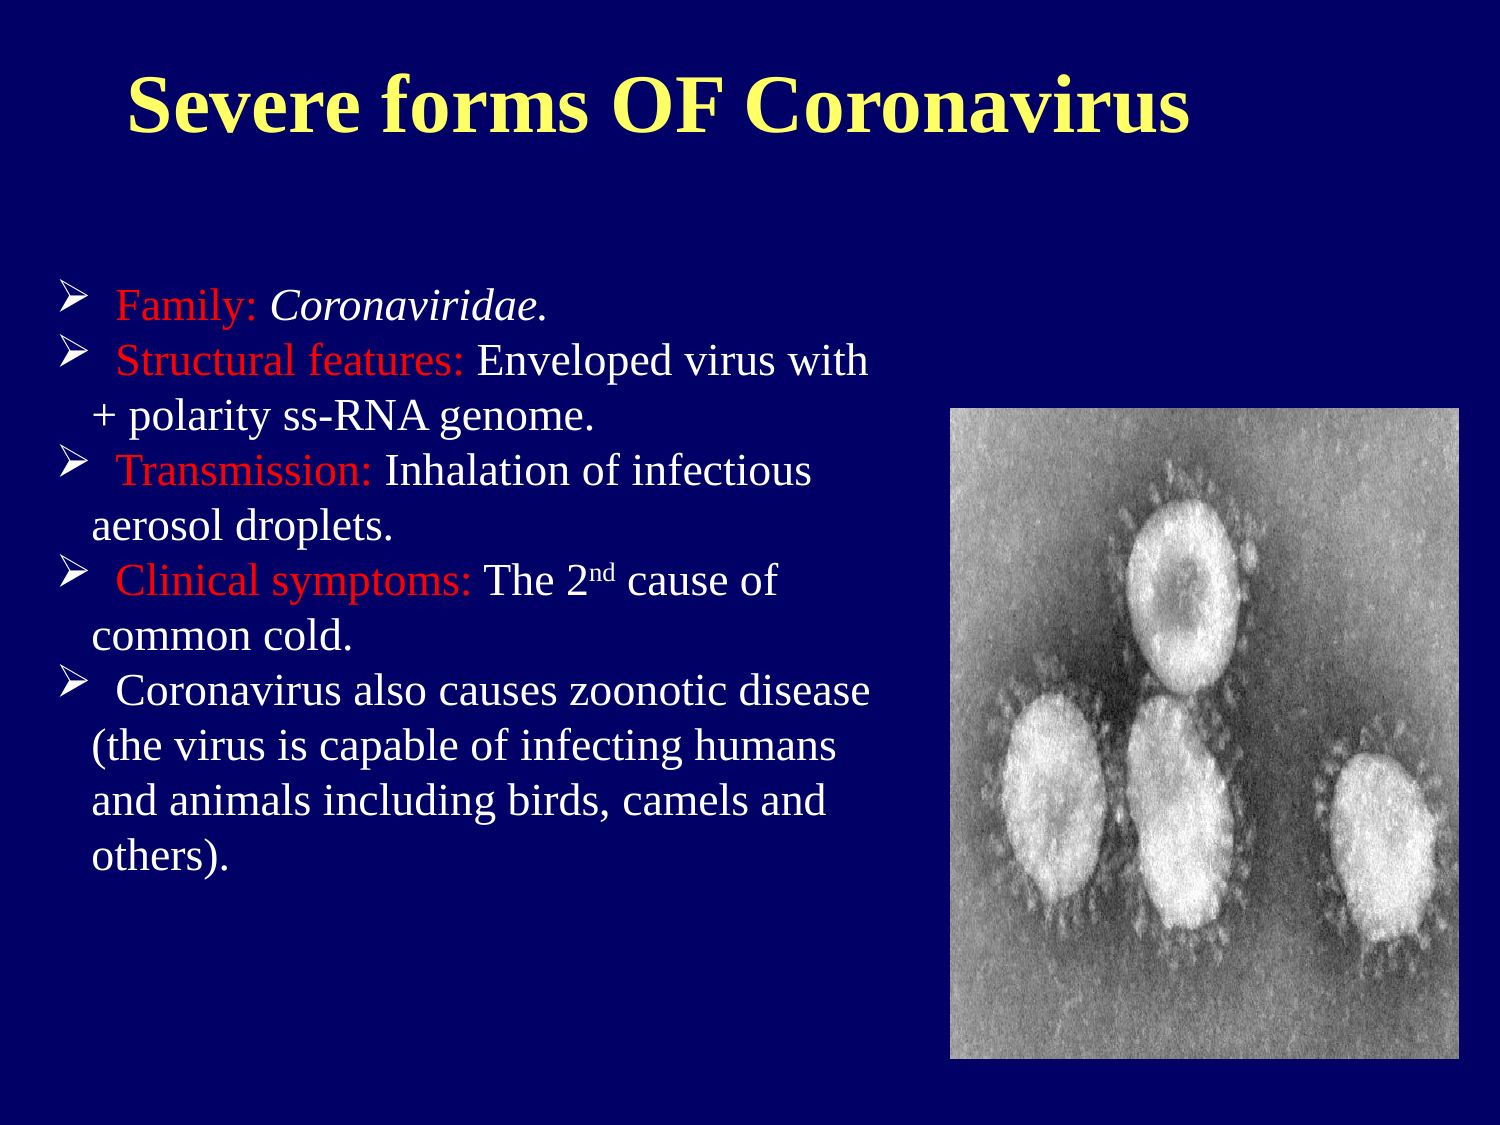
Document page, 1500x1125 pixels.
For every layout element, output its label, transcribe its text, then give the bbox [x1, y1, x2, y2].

text_box Family: Coronaviridae. Structural features: Enveloped virus with + polarity ss-RNA genome. Transmission: Inhalation of infectious aerosol droplets. Clinical symptoms: The 2nd cause of common cold. Coronavirus also causes zoonotic disease (the virus is capable of infecting humans and animals including birds, camels and others). [41, 267, 916, 1020]
text_box Severe forms OF Coronavirus [112, 41, 1376, 157]
picture [950, 408, 1459, 1059]
